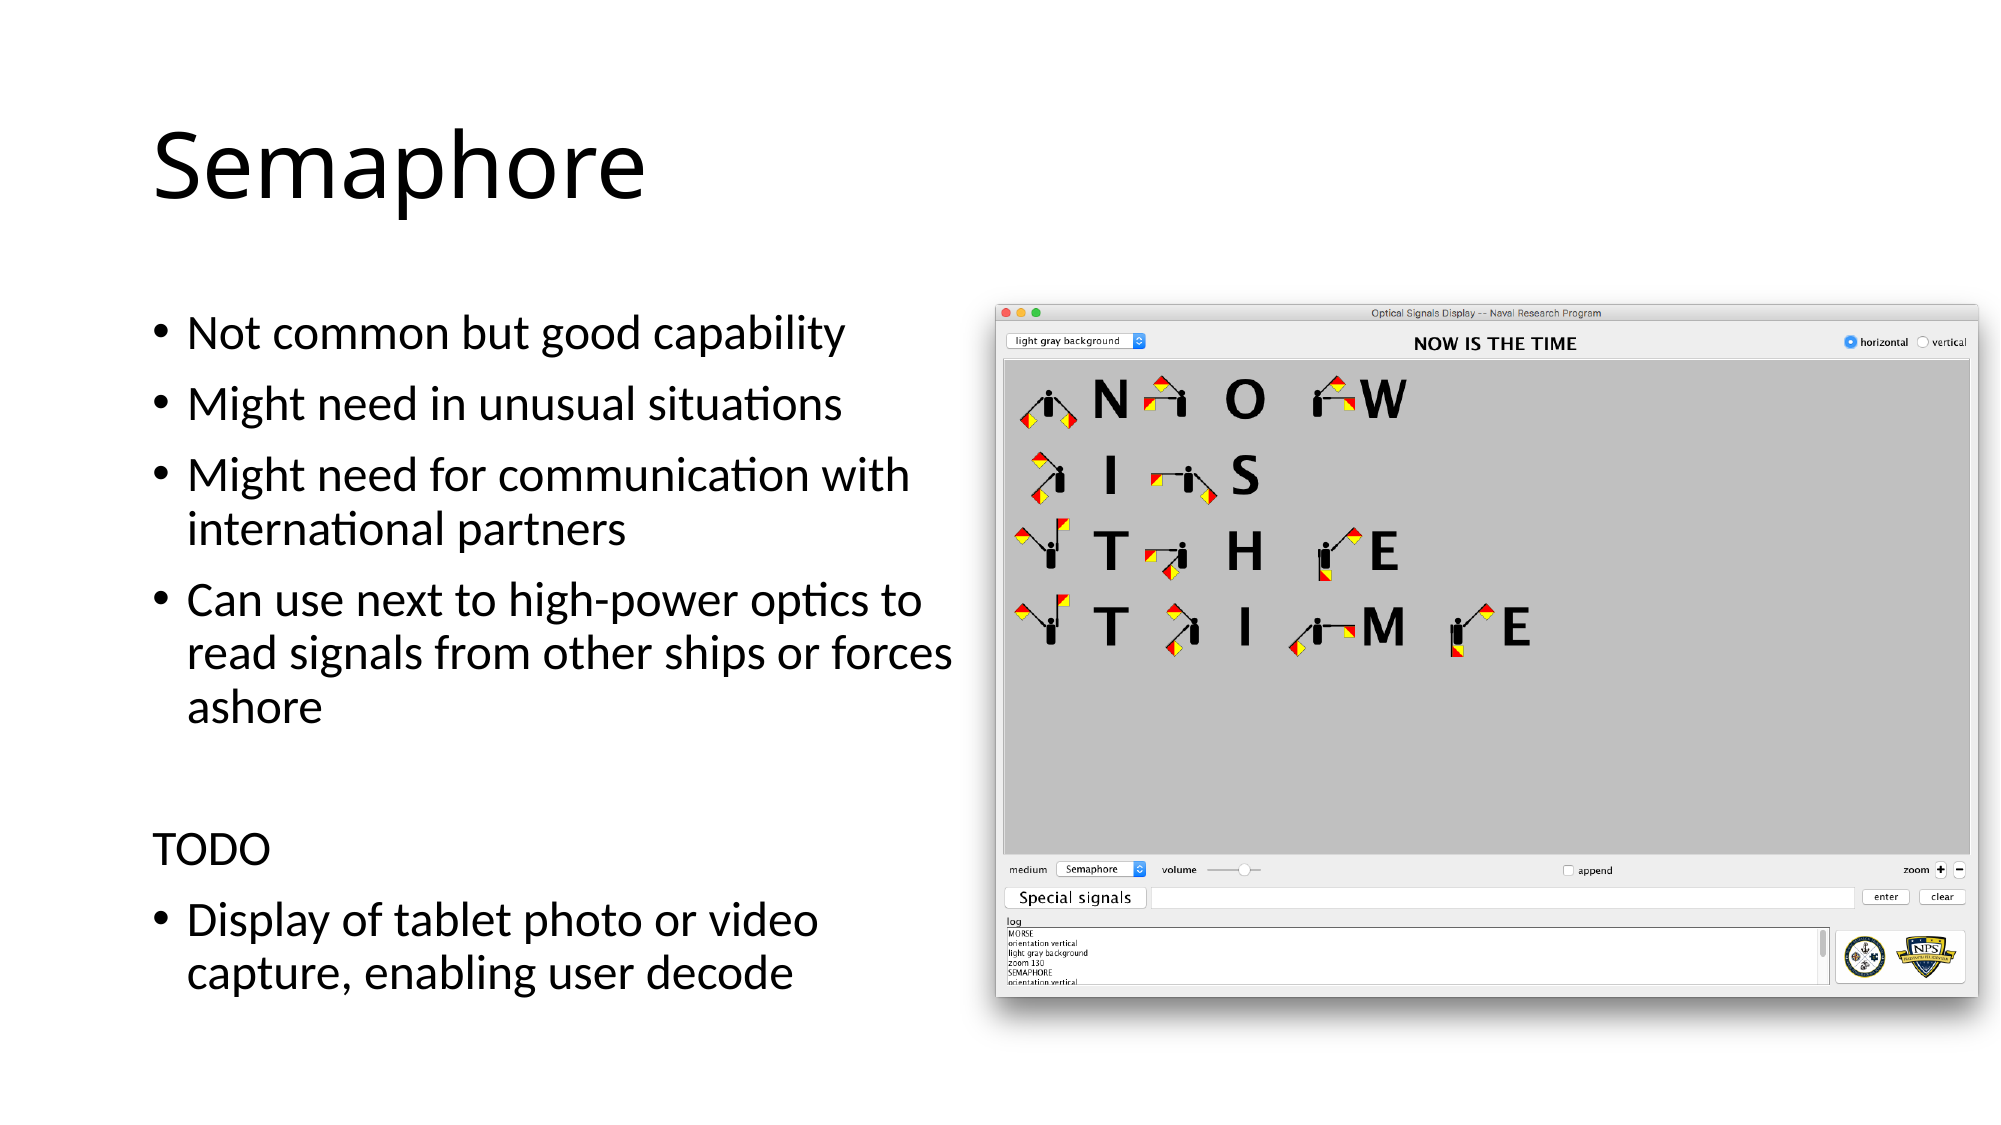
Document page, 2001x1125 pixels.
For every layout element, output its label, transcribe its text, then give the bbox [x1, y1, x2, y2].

title Semaphore [137, 59, 1863, 278]
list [952, 280, 2000, 1057]
list Not common but good capability Might need in unusual situations Might need for communication with international partners Can use next to high-power optics to read signals from other ships or forces ashore TODO Display of tablet photo or video capture, enabling user decode [137, 299, 952, 1014]
